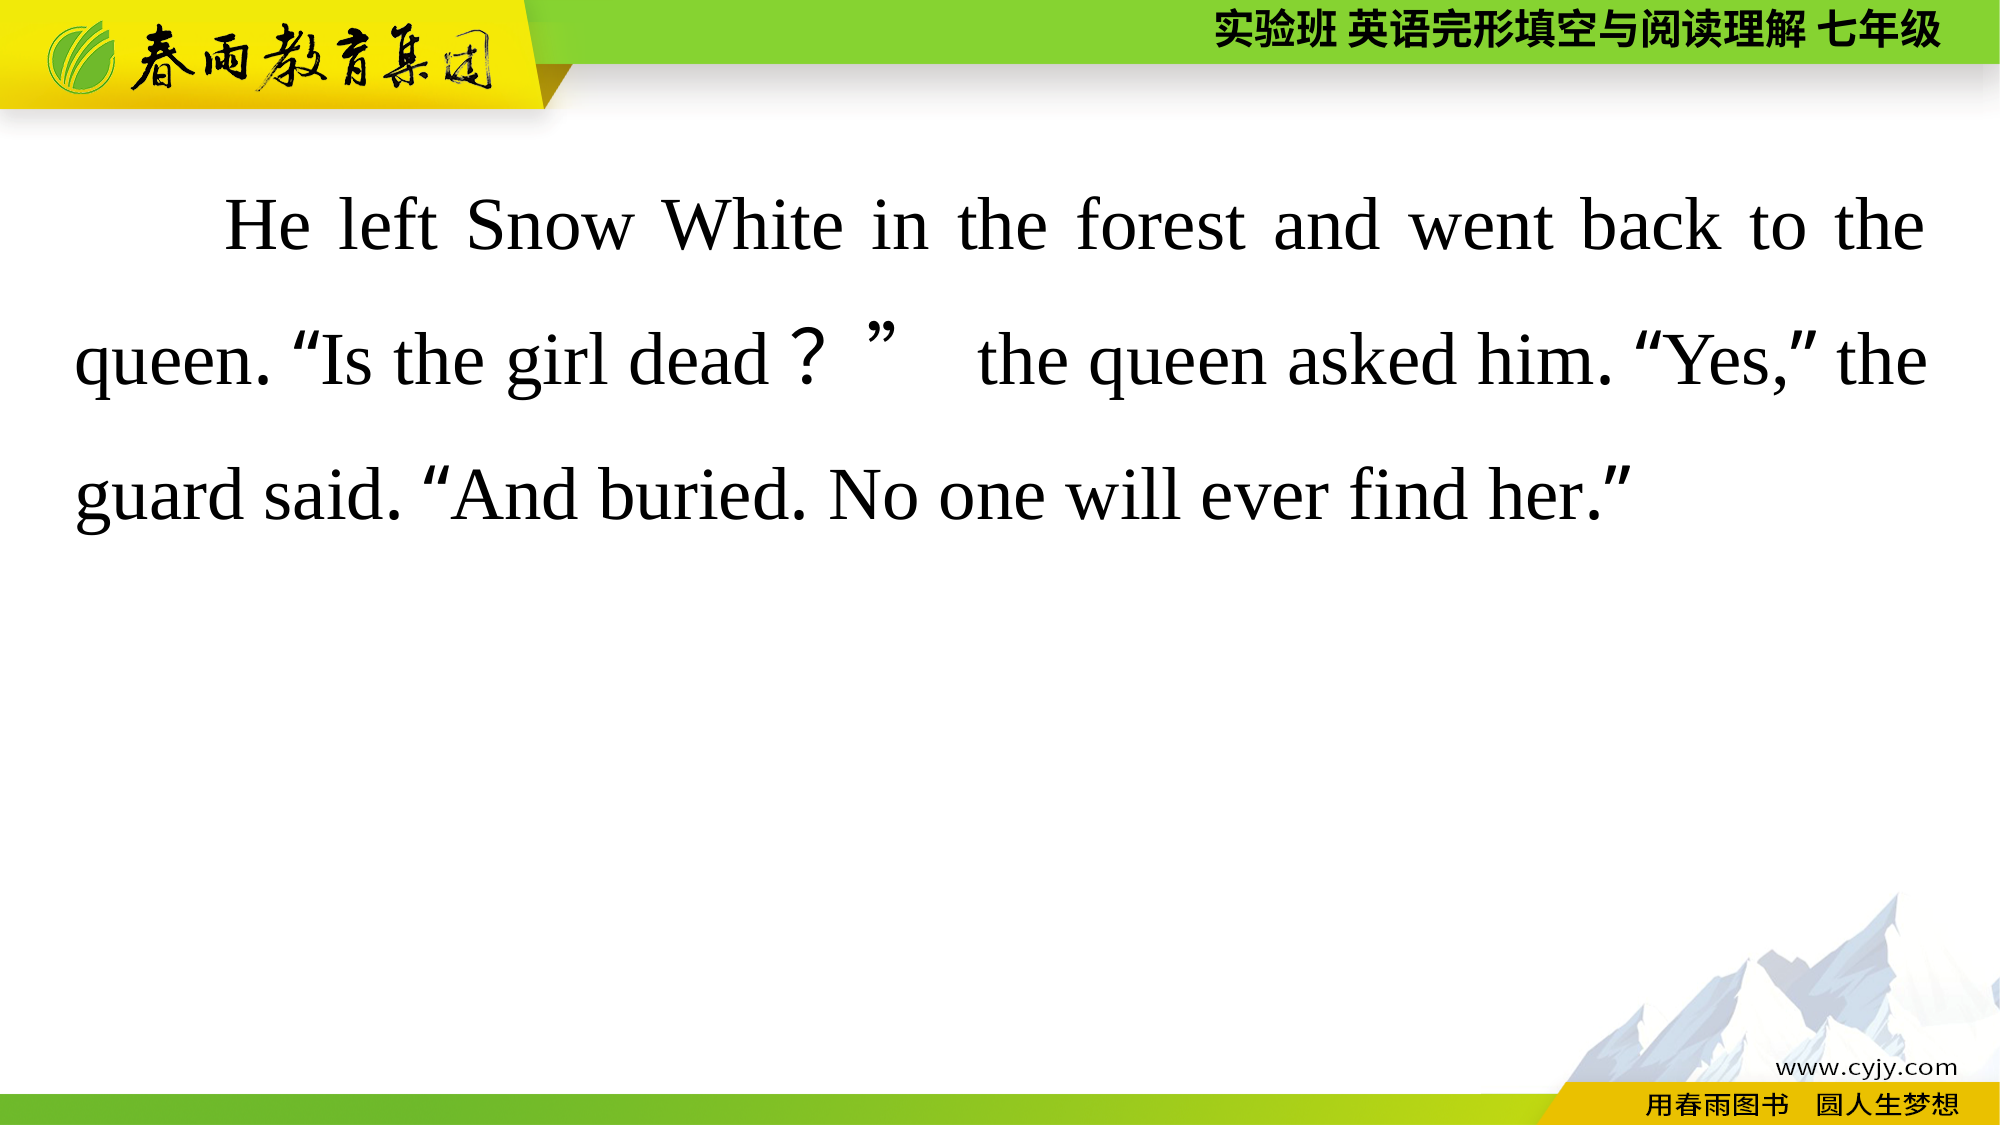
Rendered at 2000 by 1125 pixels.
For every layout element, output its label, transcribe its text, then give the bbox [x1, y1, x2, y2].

picture [0, 0, 2000, 1125]
list He left Snow White in the forest and went back to the queen. “Is the girl dead？” the queen asked him. “Yes,” the guard said. “And buried. No one will ever find her.” [59, 122, 1944, 666]
